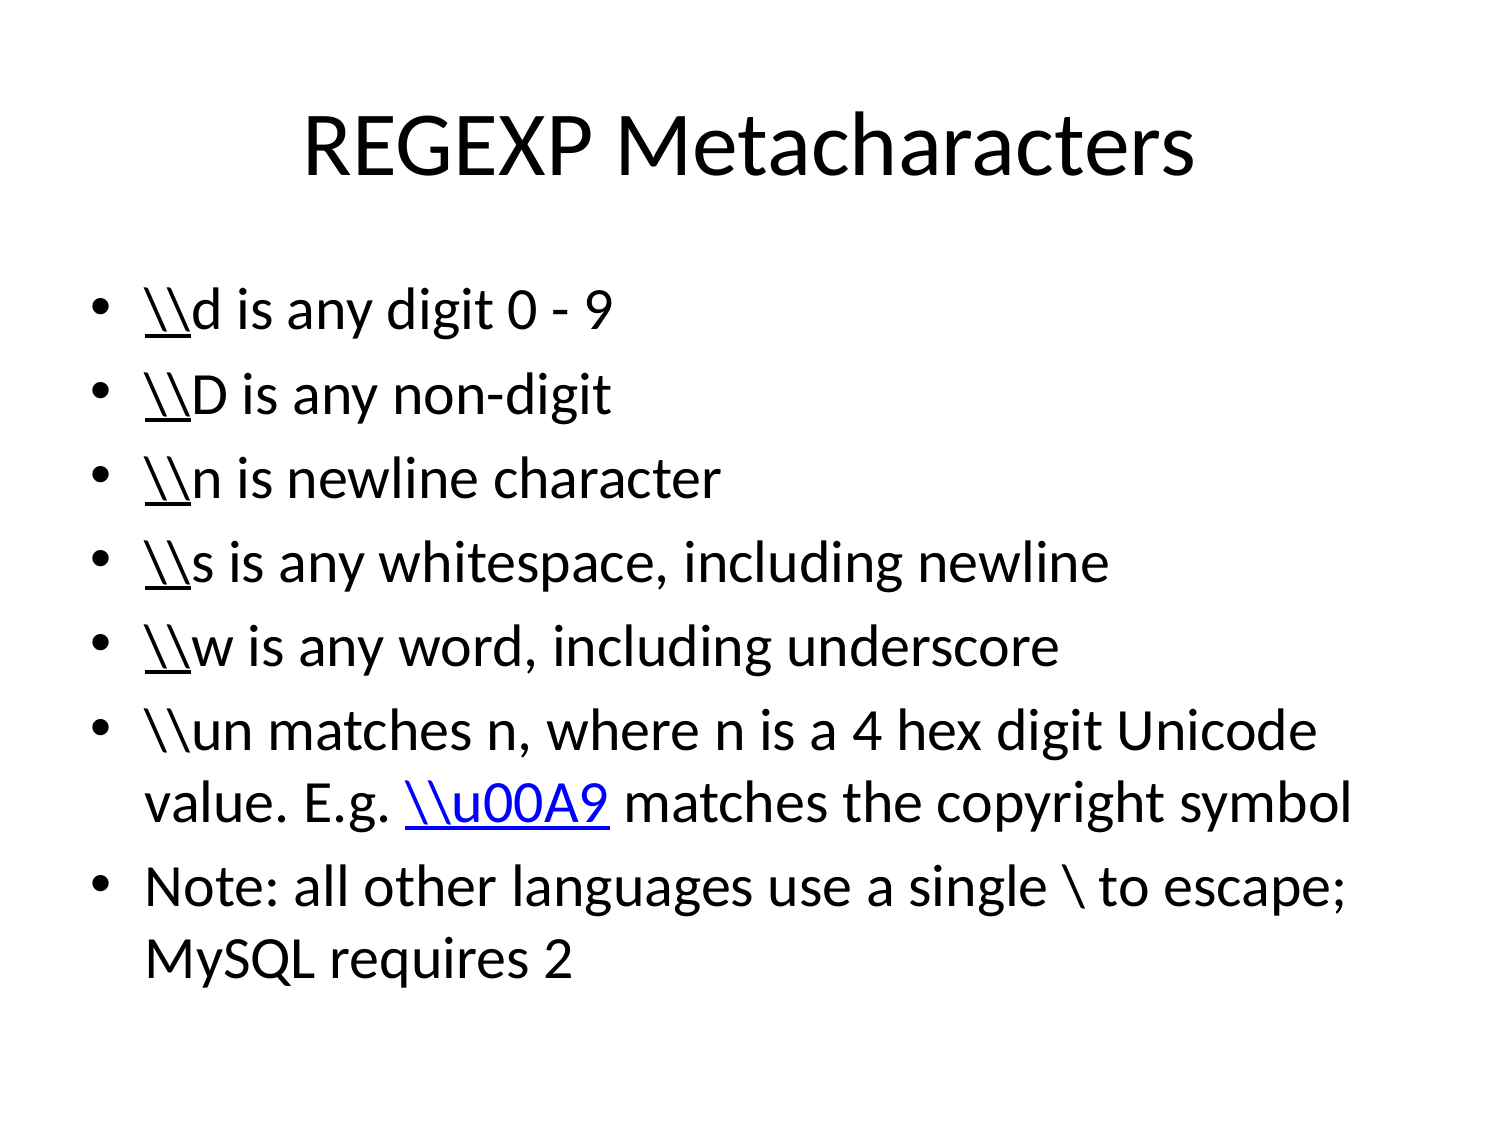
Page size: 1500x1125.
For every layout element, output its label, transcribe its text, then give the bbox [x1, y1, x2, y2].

title REGEXP Metacharacters [75, 45, 1425, 233]
list \\d is any digit 0 - 9 \\D is any non-digit \\n is newline character \\s is any whitespace, including newline \\w is any word, including underscore \\un matches n, where n is a 4 hex digit Unicode value. E.g. \\u00A9 matches the copyright symbol Note: all other languages use a single \ to escape; MySQL requires 2 [75, 262, 1425, 1005]
